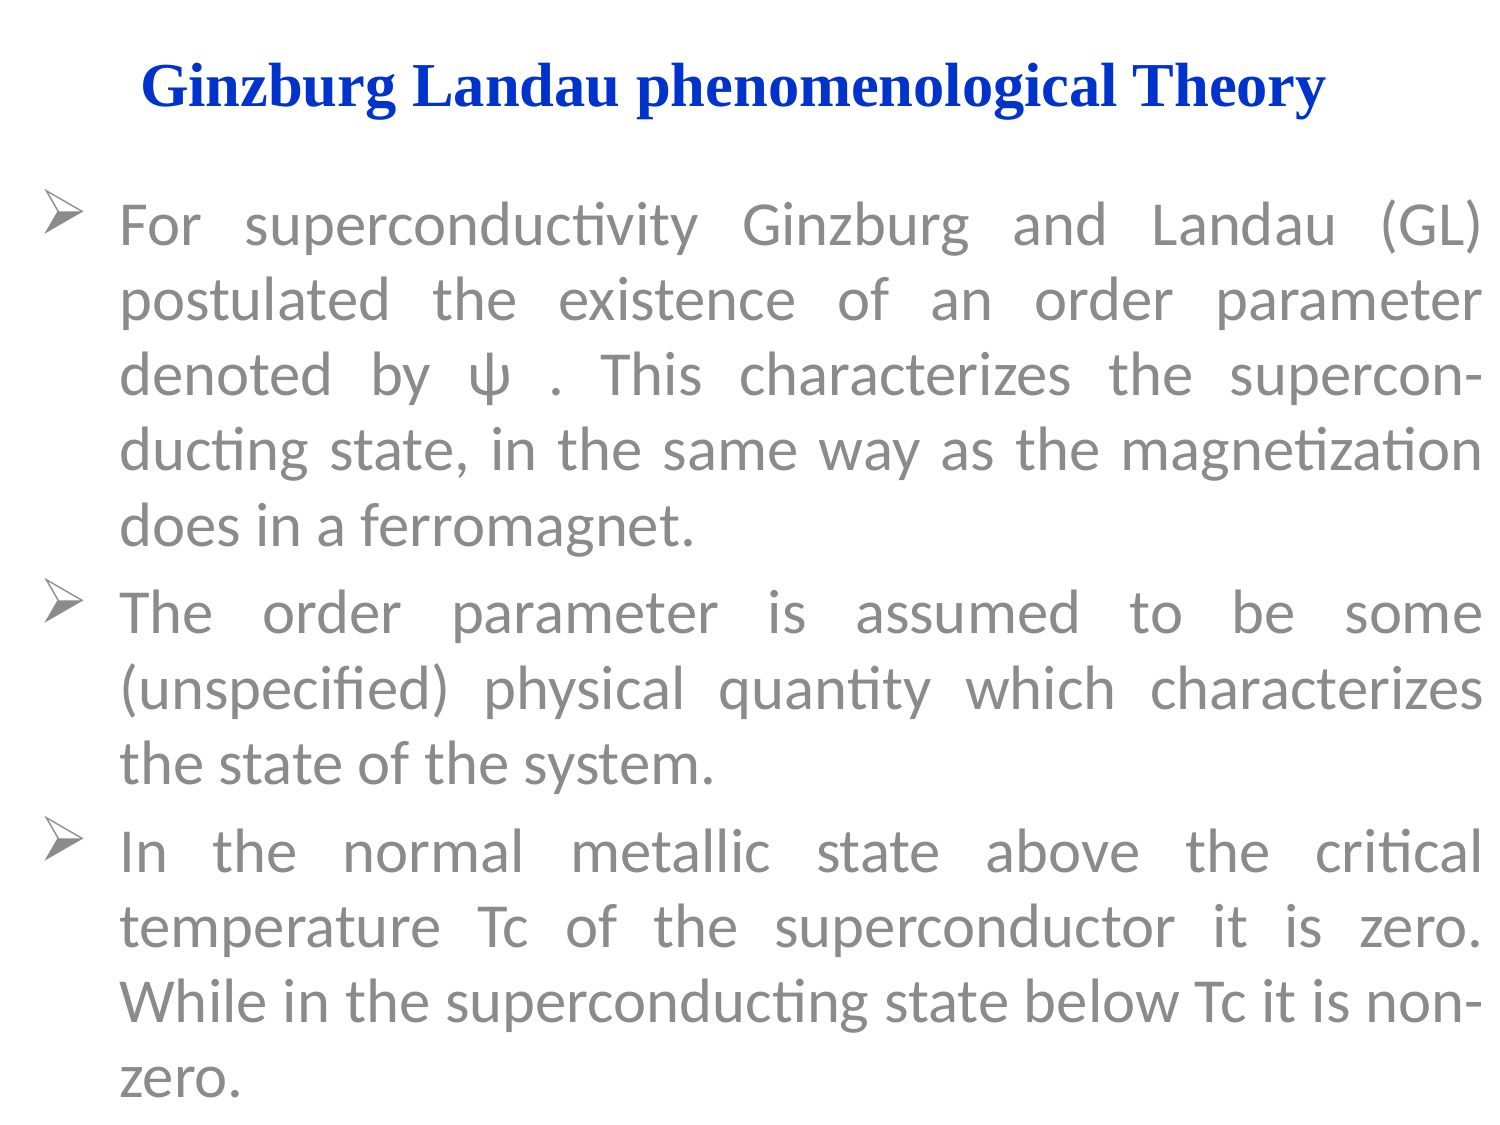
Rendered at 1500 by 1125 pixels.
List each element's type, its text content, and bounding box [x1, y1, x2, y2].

title Ginzburg Landau phenomenological Theory [125, 0, 1400, 163]
subtitle For superconductivity Ginzburg and Landau (GL) postulated the existence of an order parameter denoted by ψ . This characterizes the supercon-ducting state, in the same way as the magnetization does in a ferromagnet. The order parameter is assumed to be some (unspecified) physical quantity which characterizes the state of the system. In the normal metallic state above the critical temperature Tc of the superconductor it is zero. While in the superconducting state below Tc it is non-zero. [24, 174, 1500, 1125]
